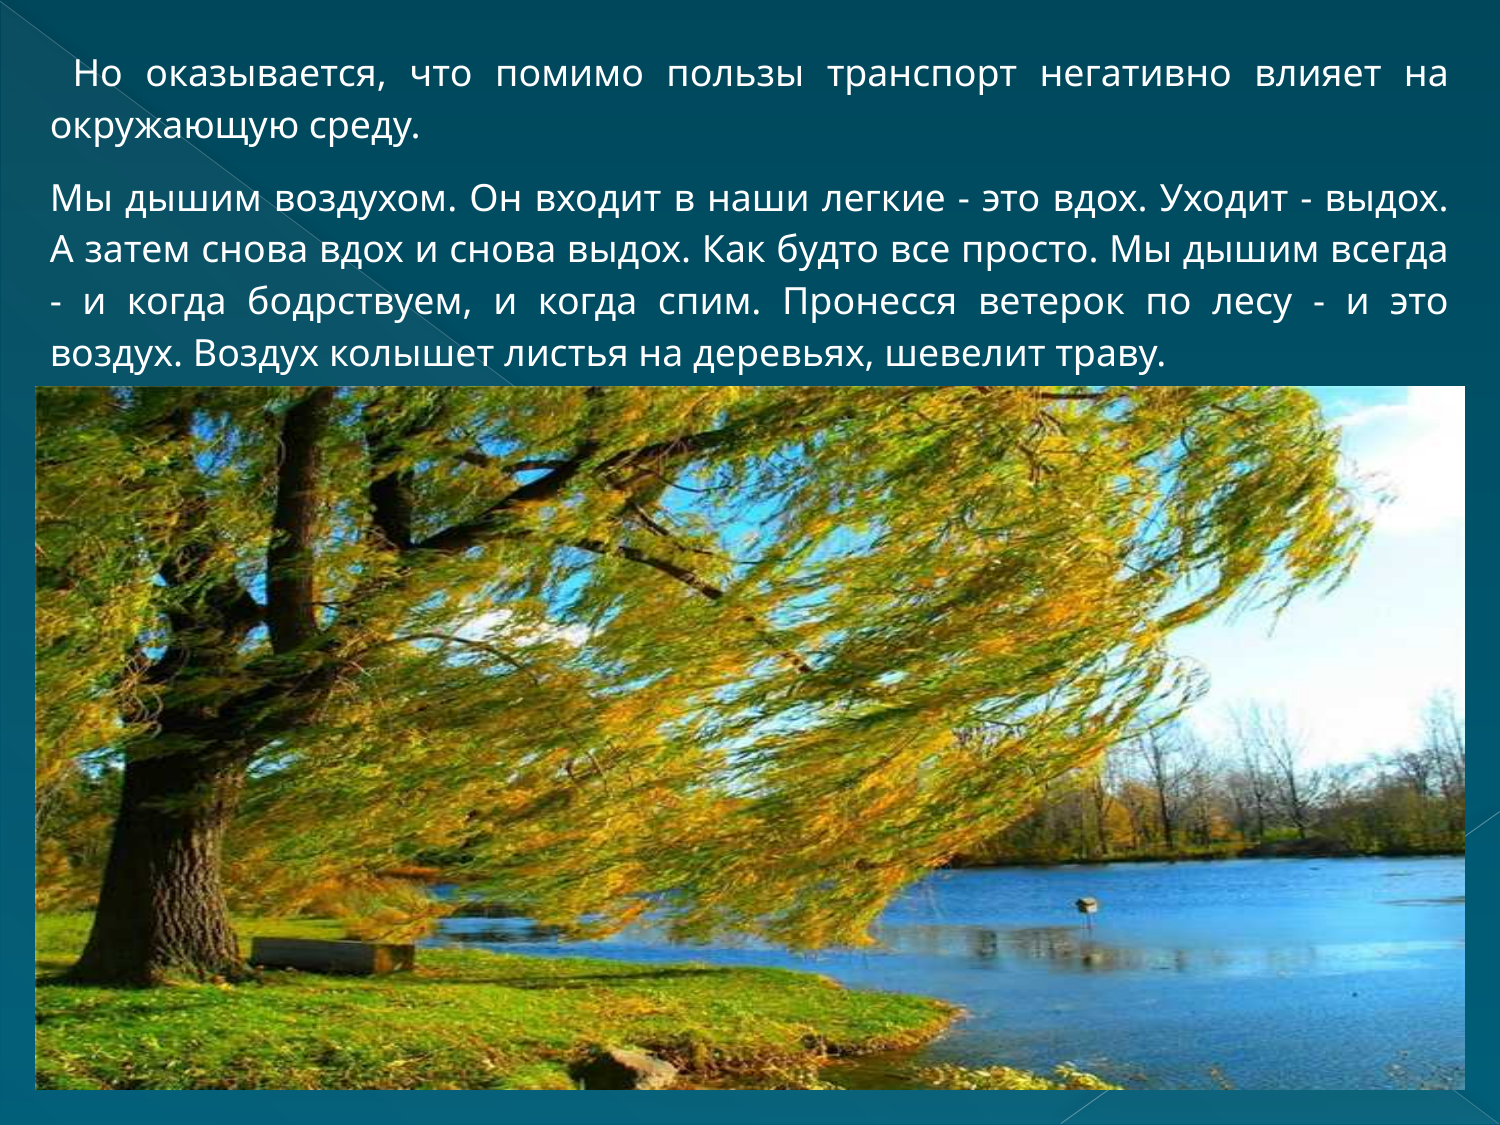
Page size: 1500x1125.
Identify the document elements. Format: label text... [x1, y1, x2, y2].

picture [36, 386, 1464, 1093]
text_box Но оказывается, что помимо пользы транспорт негативно влияет на окружающую среду. Мы дышим воздухом. Он входит в наши легкие - это вдох. Уходит - выдох. А затем снова вдох и снова выдох. Как будто все просто. Мы дышим всегда - и когда бодрствуем, и когда спим. Пронесся ветерок по лесу - и это воздух. Воздух колышет листья на деревьях, шевелит траву. [35, 35, 1465, 376]
